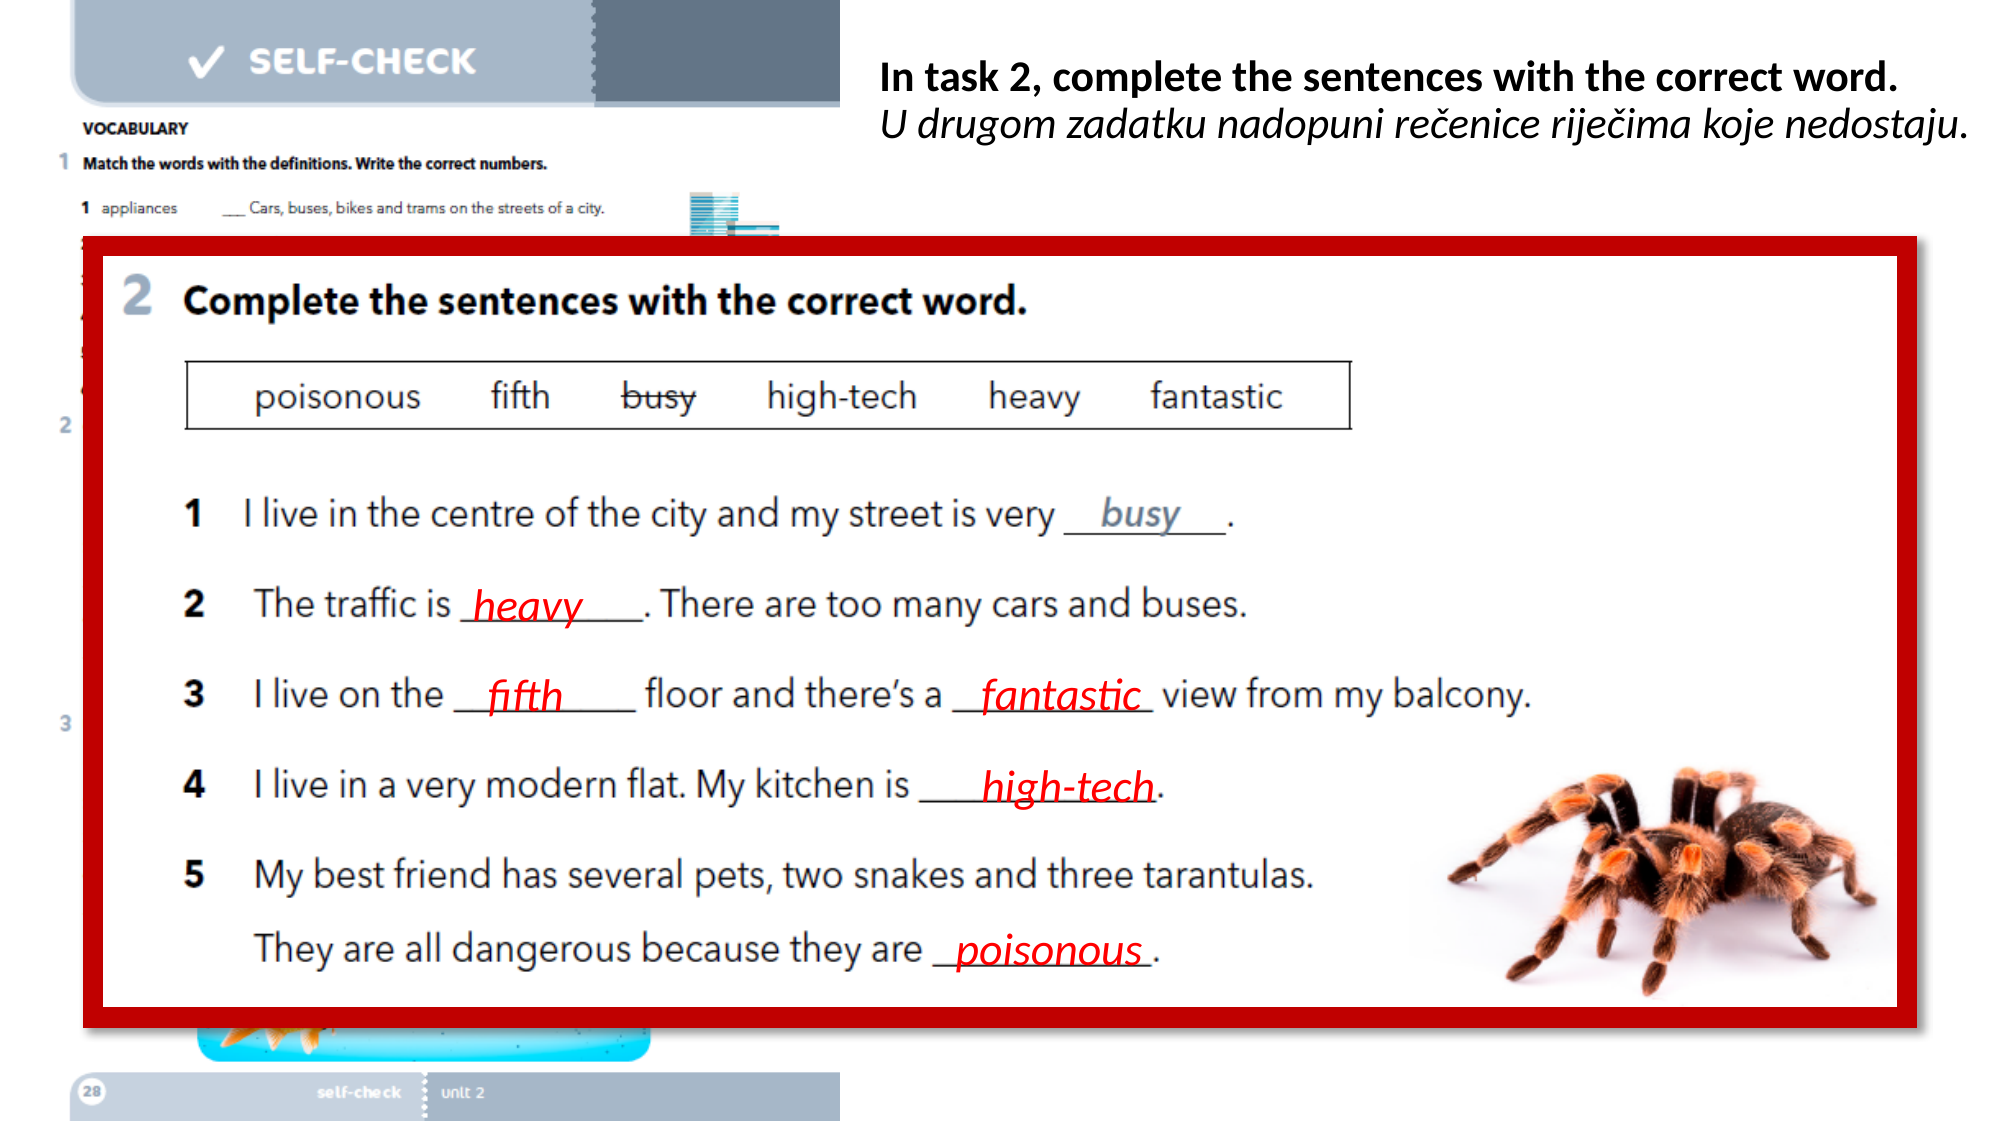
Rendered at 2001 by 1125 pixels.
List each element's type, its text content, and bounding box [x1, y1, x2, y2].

text_box In task 2, complete the sentences with the correct word. U drugom zadatku nadopuni rečenice riječima koje nedostaju. [864, 46, 1998, 306]
picture [2, 0, 1897, 1121]
